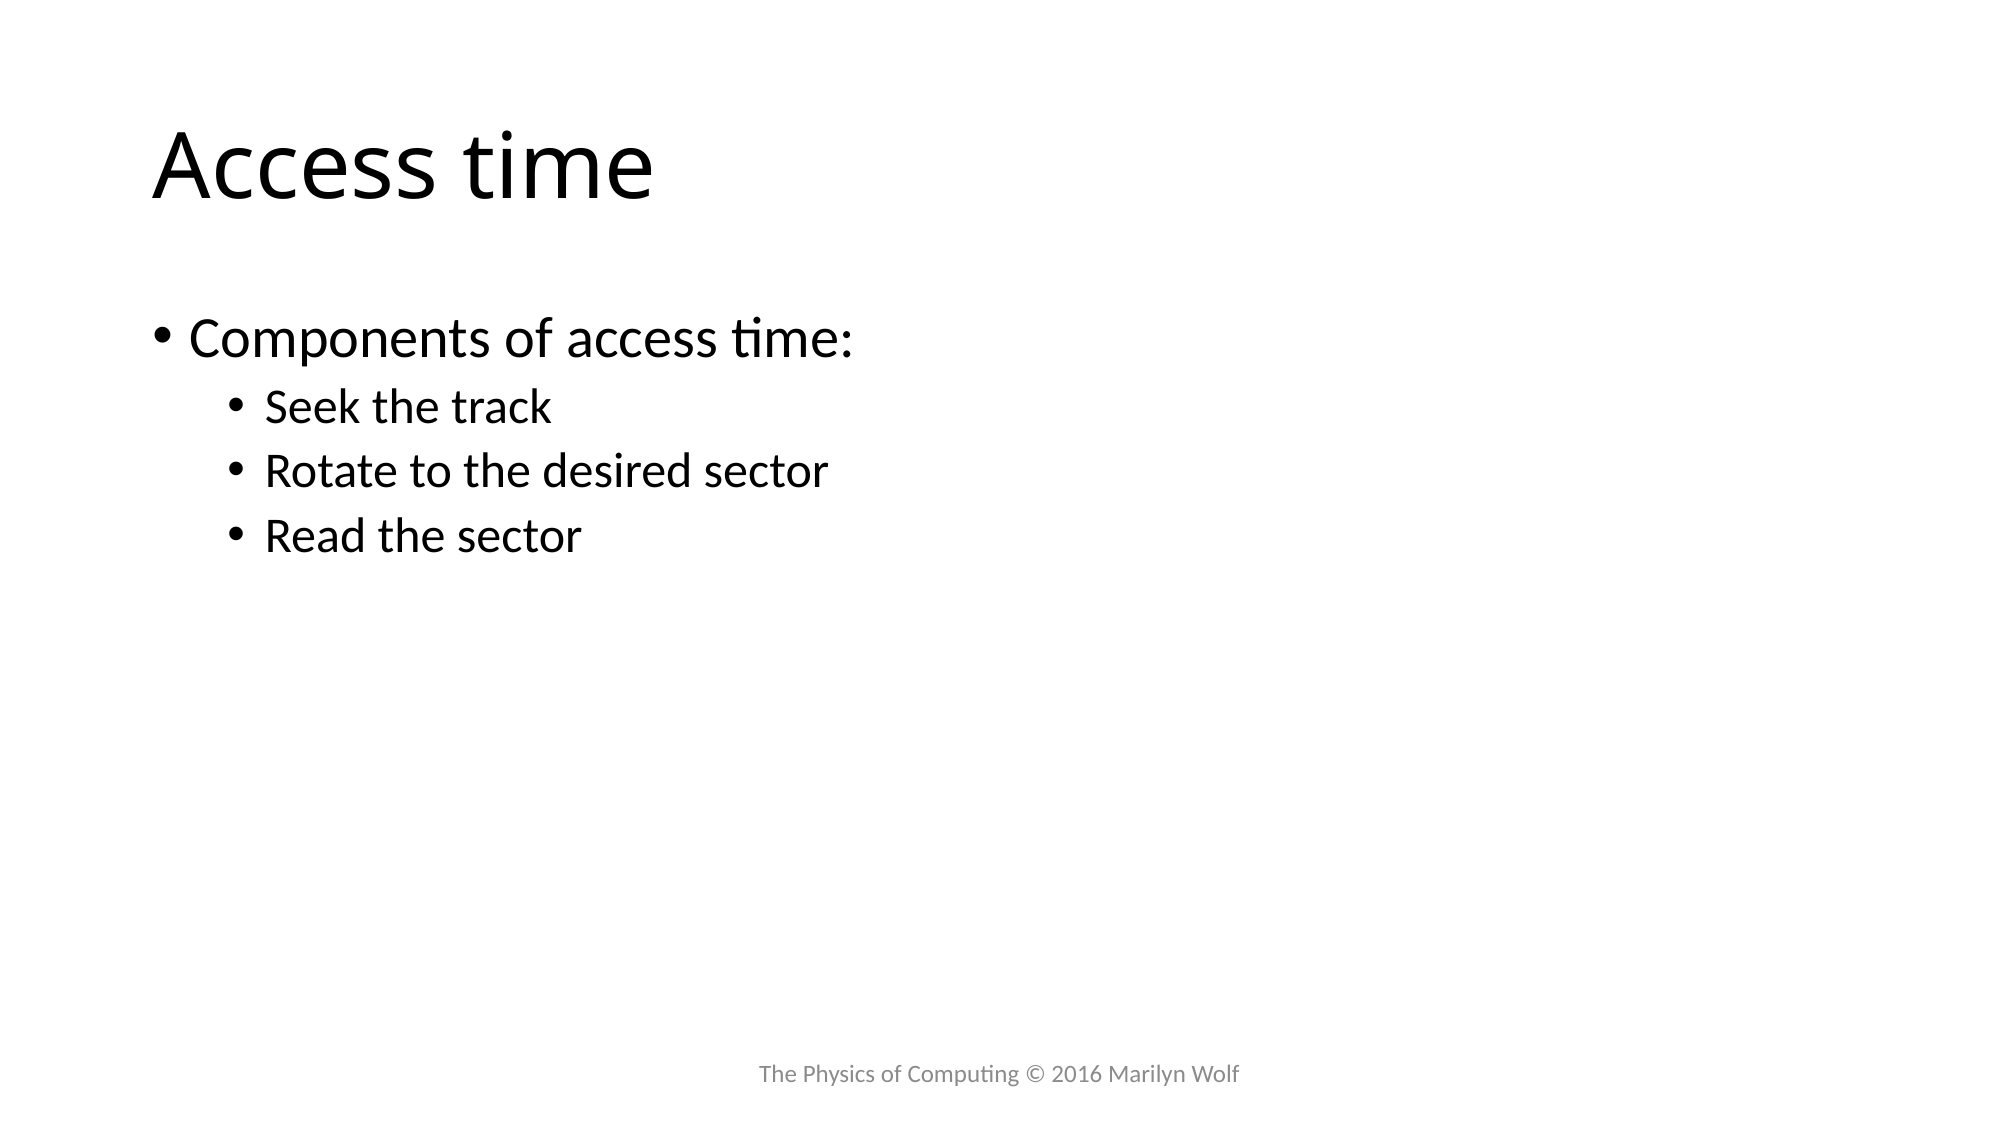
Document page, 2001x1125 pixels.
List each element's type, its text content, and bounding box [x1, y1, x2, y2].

title Access time [137, 59, 1863, 278]
footer The Physics of Computing © 2016 Marilyn Wolf [662, 1042, 1338, 1103]
